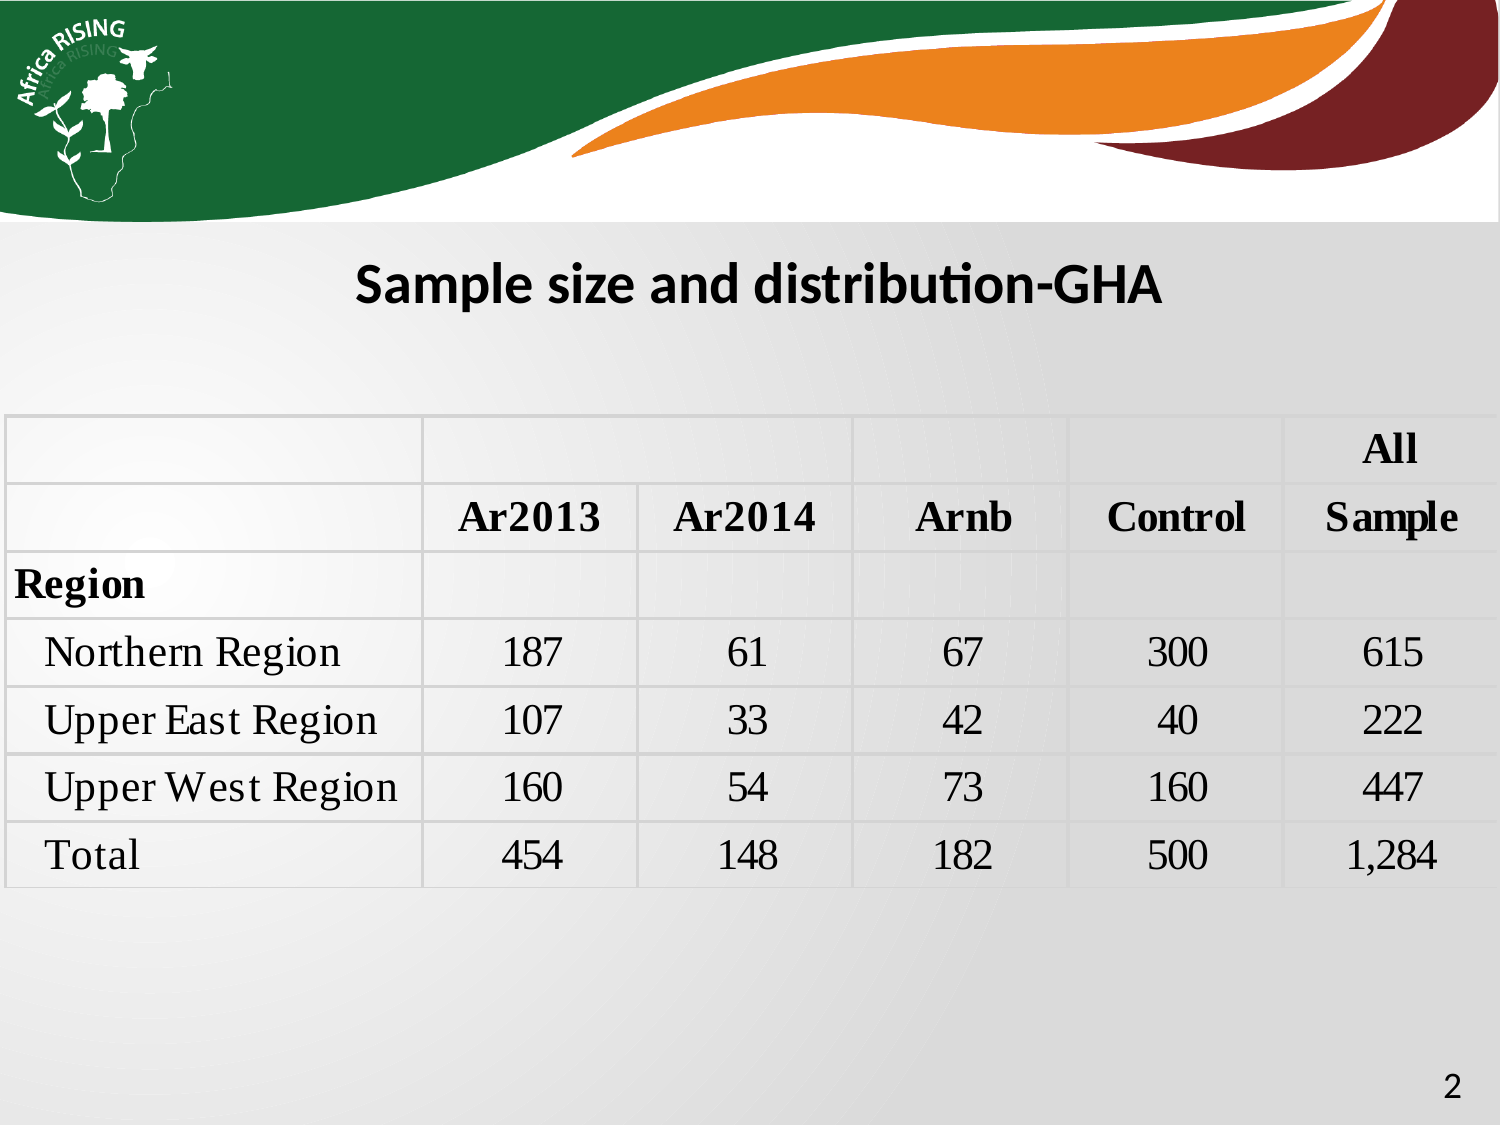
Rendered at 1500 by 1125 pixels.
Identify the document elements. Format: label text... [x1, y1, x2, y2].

slide_number 2 [1424, 1049, 1500, 1116]
picture [3, 414, 1500, 892]
list Sample size and distribution-GHA [50, 237, 1450, 350]
picture [0, 0, 1499, 222]
